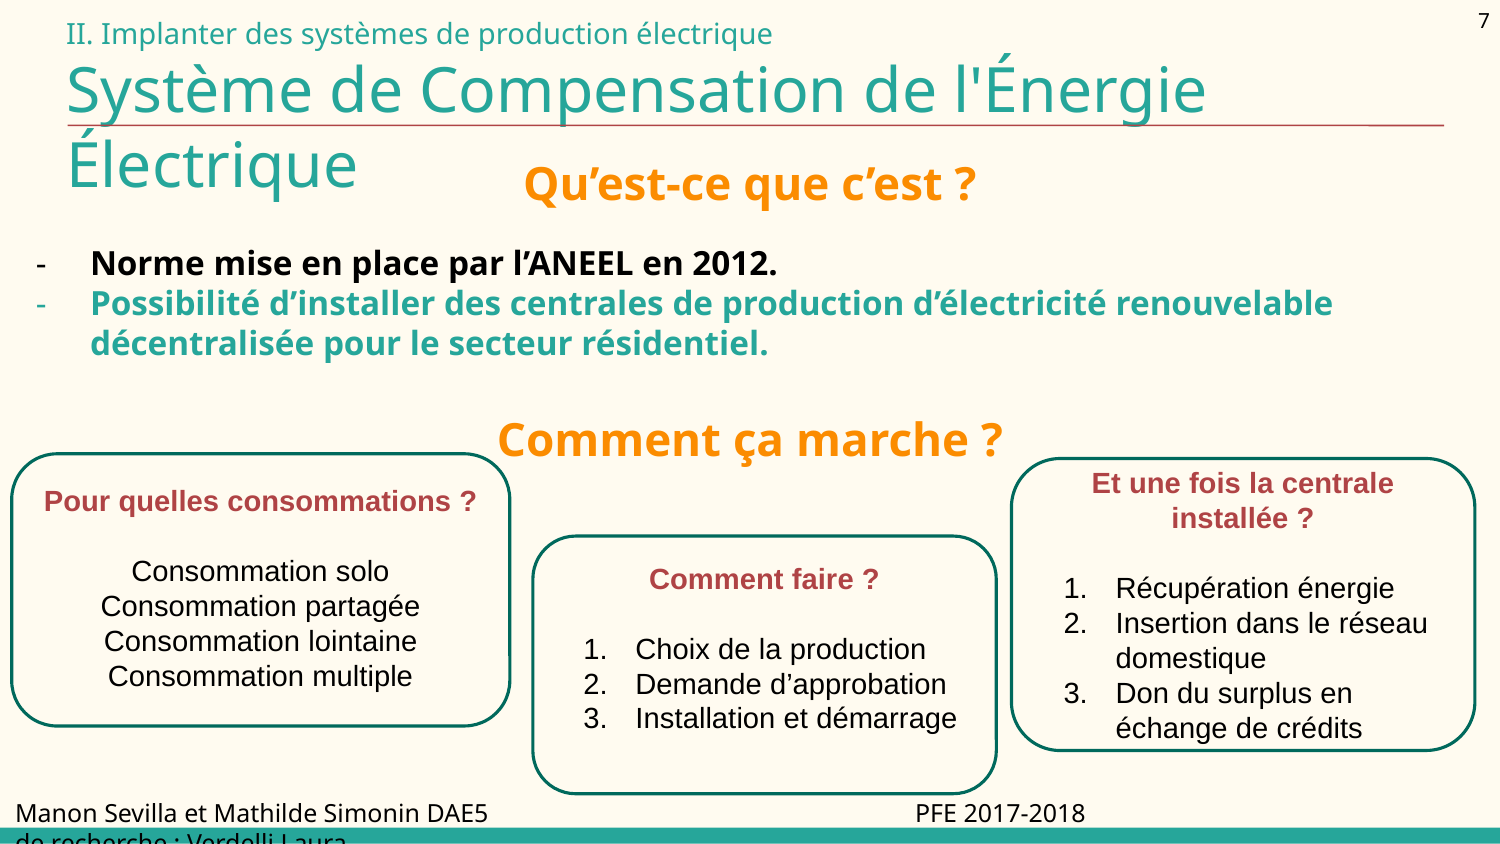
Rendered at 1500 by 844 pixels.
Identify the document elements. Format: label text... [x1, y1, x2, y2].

list Qu’est-ce que c’est ? Norme mise en place par l’ANEEL en 2012. Possibilité d’installer des centrales de production d’électricité renouvelable décentralisée pour le secteur résidentiel. Comment ça marche ? [0, 131, 1500, 782]
text_box Et une fois la centrale installée ? Récupération énergie Insertion dans le réseau domestique Don du surplus en échange de crédits [1011, 458, 1475, 751]
text_box Pour quelles consommations ? Consommation solo Consommation partagée Consommation lointaine Consommation multiple [11, 453, 510, 727]
slide_number ‹#› [1414, 0, 1500, 55]
text_box Comment faire ? Choix de la production Demande d’approbation Installation et démarrage [532, 536, 997, 782]
title II. Implanter des systèmes de production électrique Système de Compensation de l'Énergie Électrique [51, 0, 1500, 101]
text_box Manon Sevilla et Mathilde Simonin DAE5 PFE 2017-2018 Directeur de recherche : Verdelli Laura [0, 782, 1500, 844]
